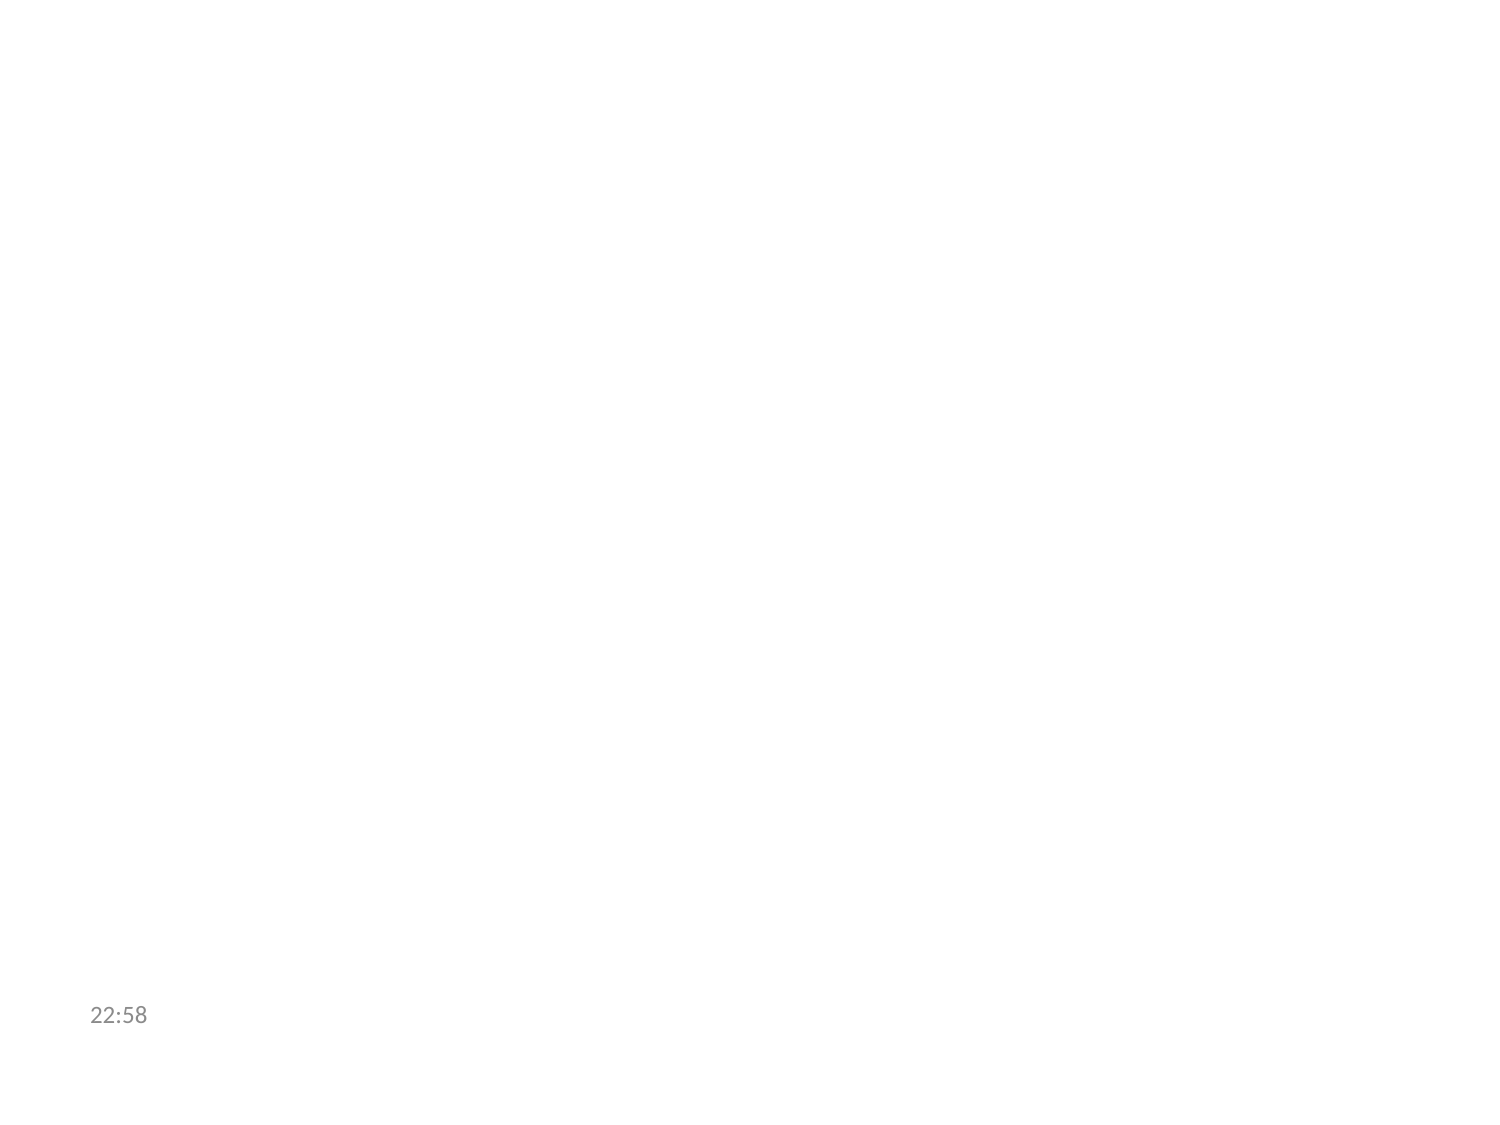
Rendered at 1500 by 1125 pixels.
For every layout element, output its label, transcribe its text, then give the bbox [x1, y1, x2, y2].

text_box 15:35 [75, 983, 425, 1044]
